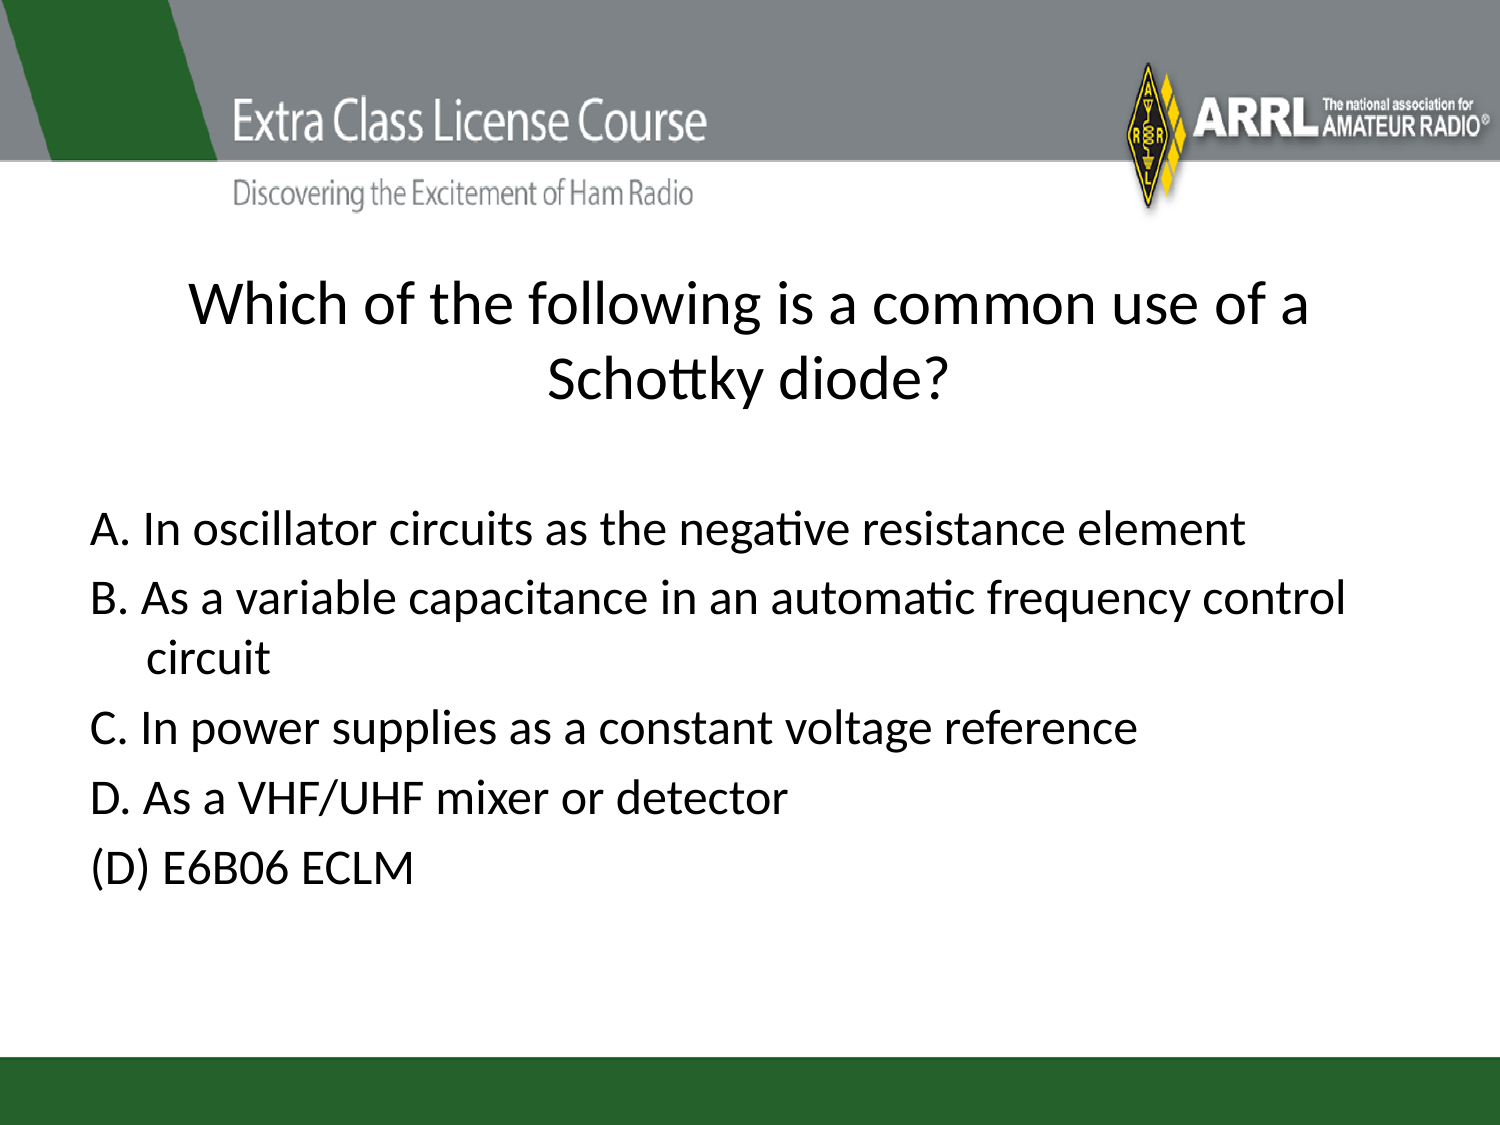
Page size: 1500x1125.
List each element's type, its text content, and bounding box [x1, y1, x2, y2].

picture [0, 0, 1500, 1125]
title Which of the following is a common use of a Schottky diode? [75, 254, 1425, 435]
list A. In oscillator circuits as the negative resistance element B. As a variable capacitance in an automatic frequency control circuit C. In power supplies as a constant voltage reference D. As a VHF/UHF mixer or detector (D) E6B06 ECLM [75, 487, 1425, 1005]
